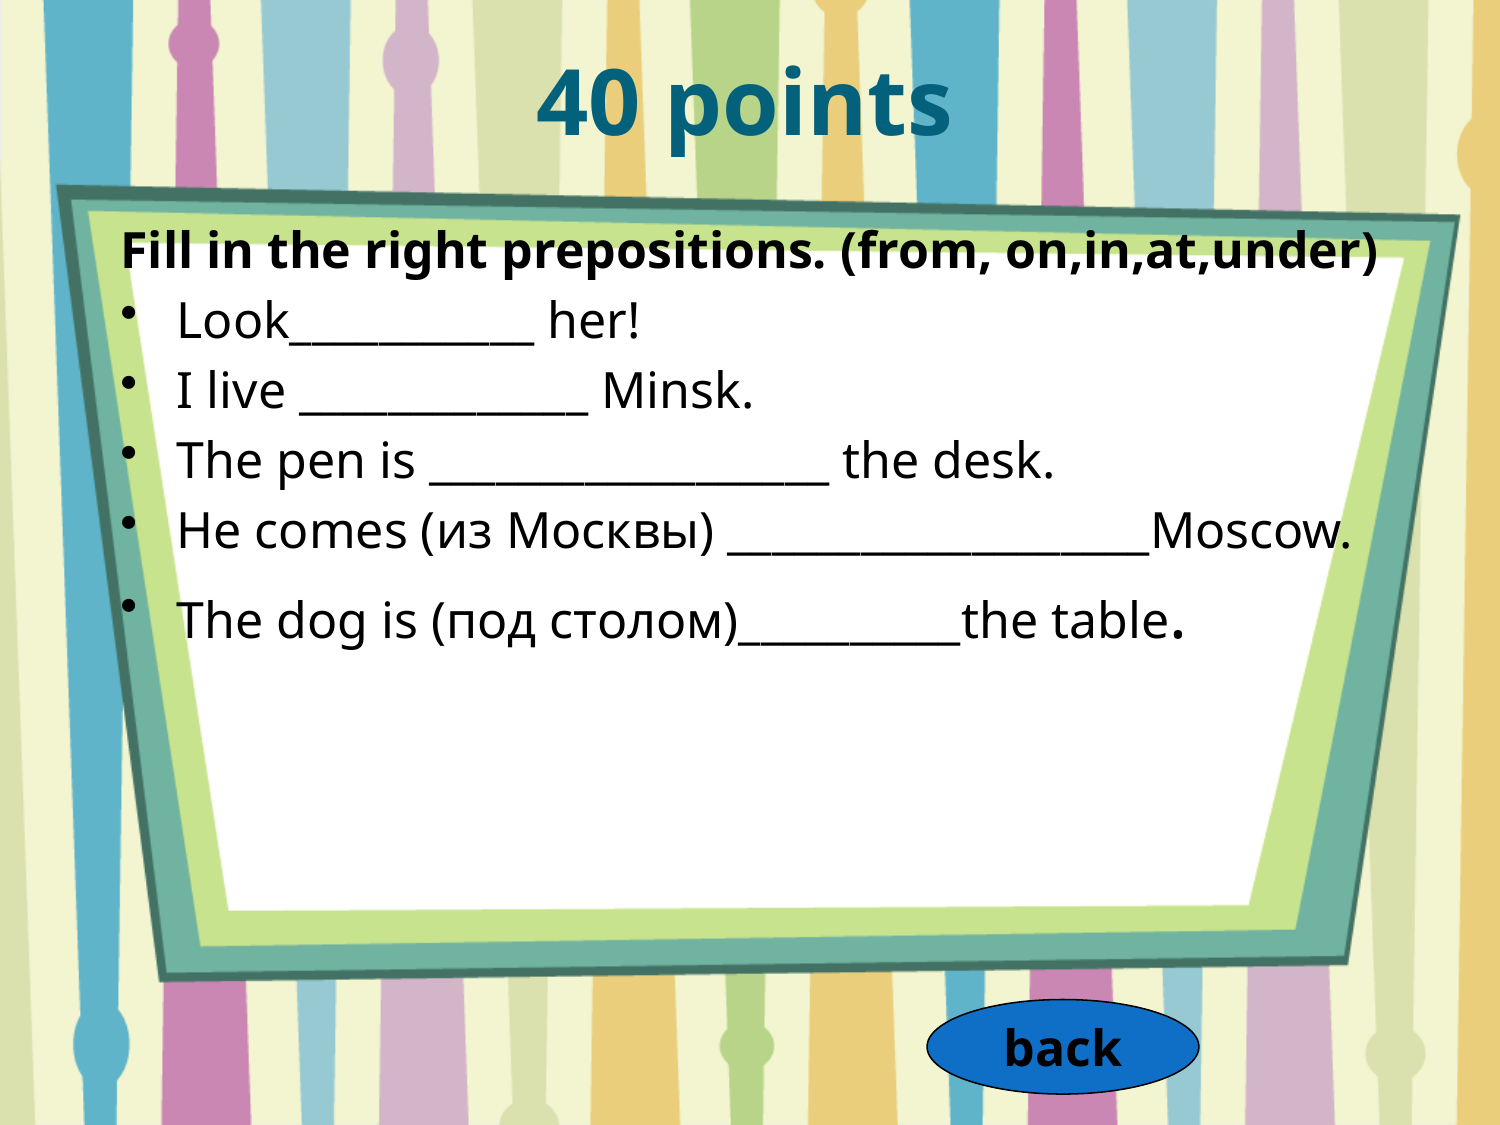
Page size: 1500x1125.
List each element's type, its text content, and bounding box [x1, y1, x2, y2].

text_box back [927, 999, 1199, 1095]
picture [0, 0, 1500, 1125]
list Fill in the right prepositions. (from, on,in,at,under) Look___________ her! I live _____________ Minsk. The pen is __________________ the desk. He comes (из Москвы) ___________________Moscow. The dog is (под столом)__________the table. [105, 210, 1442, 716]
title 40 points [466, 0, 1024, 198]
